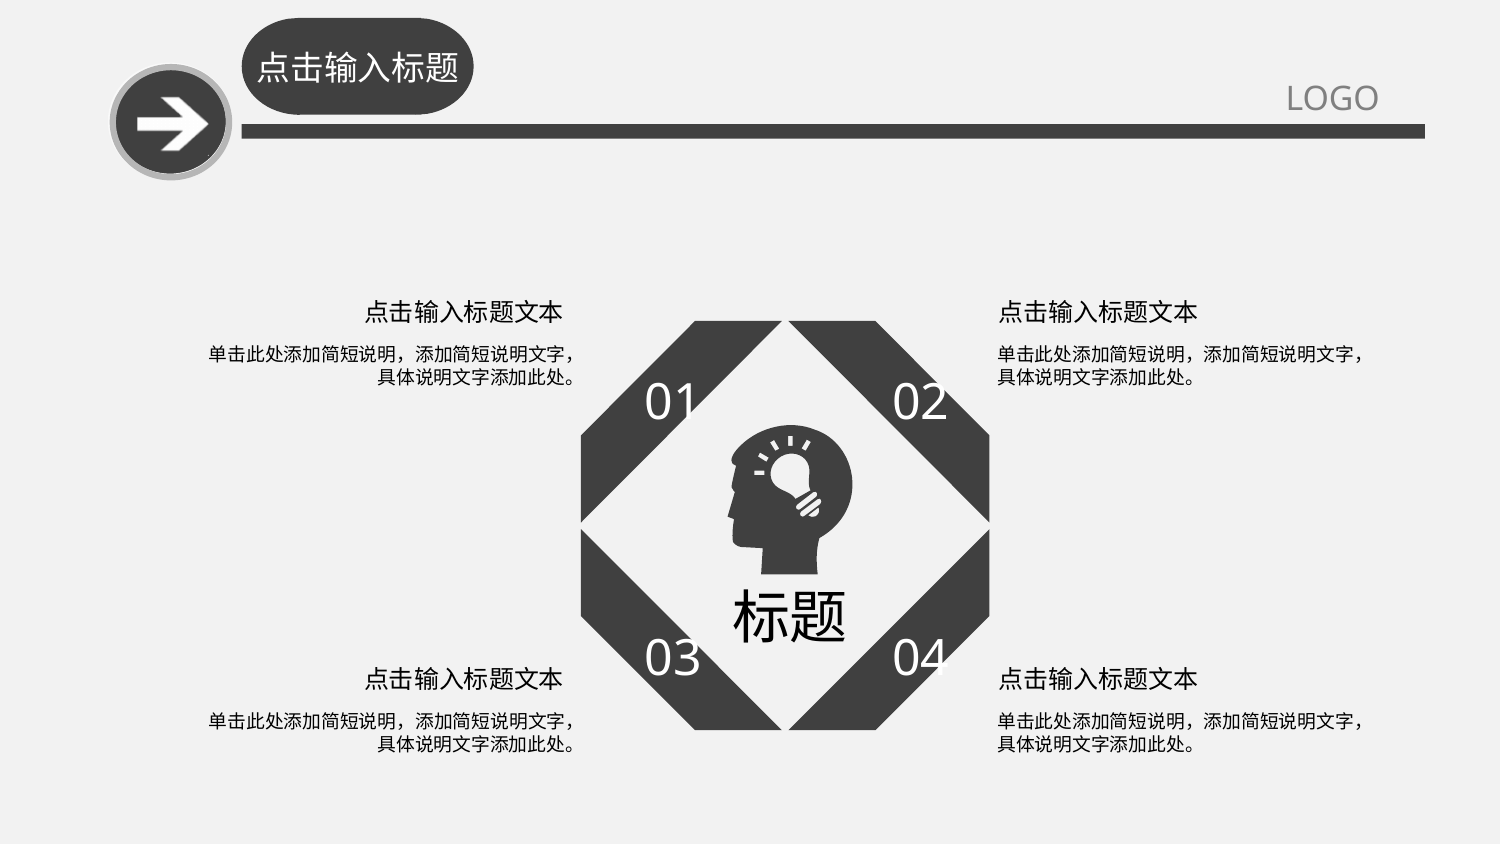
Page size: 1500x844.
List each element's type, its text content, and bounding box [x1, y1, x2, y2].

text_box [727, 425, 853, 575]
text_box 点击输入标题文本 [348, 289, 580, 335]
text_box 点击输入标题文本 [983, 289, 1214, 335]
text_box LOGO [1270, 69, 1404, 123]
text_box 04 [877, 618, 965, 693]
text_box [788, 641, 913, 731]
text_box 标题 [717, 573, 864, 658]
text_box [655, 320, 782, 387]
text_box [241, 17, 487, 115]
text_box 点击输入标题文本 [983, 655, 1214, 701]
text_box 02 [877, 361, 965, 437]
text_box 单击此处添加简短说明，添加简短说明文字， 具体说明文字添加此处。 [156, 702, 599, 763]
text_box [110, 65, 229, 178]
text_box [900, 529, 990, 641]
text_box [580, 387, 667, 523]
text_box 单击此处添加简短说明，添加简短说明文字， 具体说明文字添加此处。 [982, 702, 1425, 763]
text_box 点击输入标题文本 [348, 655, 580, 701]
text_box [904, 410, 990, 523]
text_box [241, 123, 1426, 140]
text_box 01 [629, 361, 717, 437]
text_box 单击此处添加简短说明，添加简短说明文字， 具体说明文字添加此处。 [982, 335, 1425, 396]
text_box 单击此处添加简短说明，添加简短说明文字， 具体说明文字添加此处。 [156, 335, 599, 396]
text_box 03 [629, 618, 717, 693]
text_box [657, 665, 782, 731]
text_box [580, 529, 670, 665]
text_box [788, 320, 916, 410]
